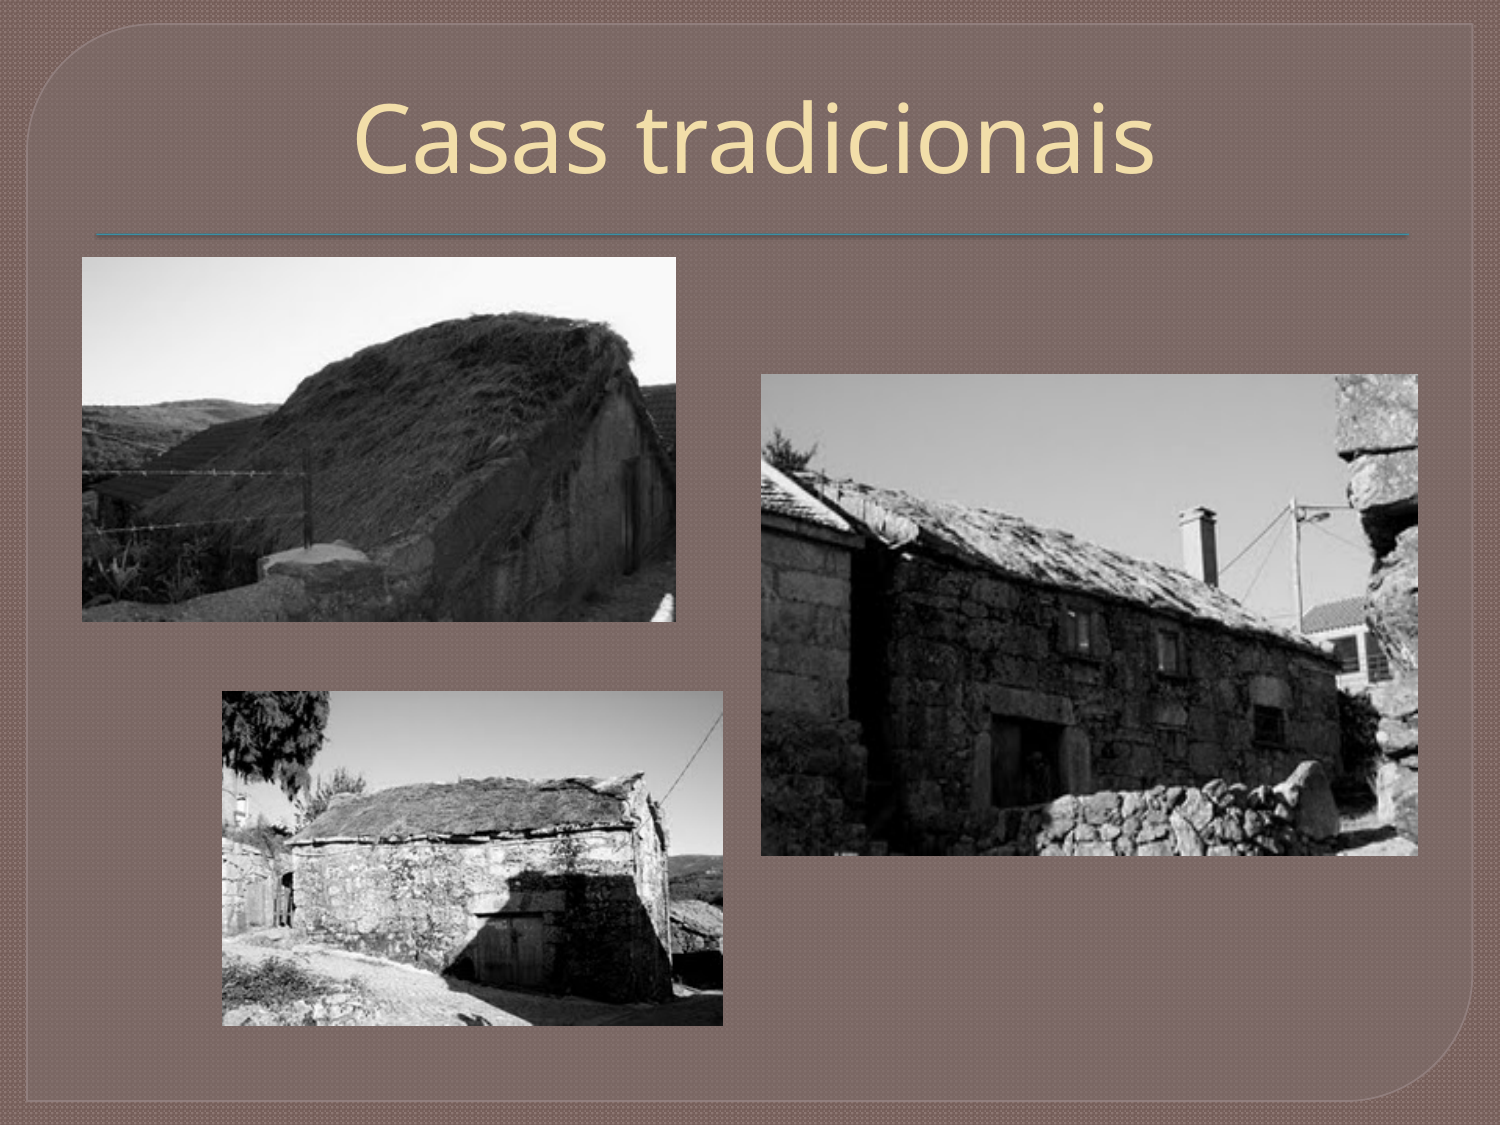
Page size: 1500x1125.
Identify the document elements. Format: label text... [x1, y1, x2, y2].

picture [761, 374, 1419, 856]
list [81, 257, 676, 622]
picture [222, 691, 723, 1026]
title Casas tradicionais [75, 41, 1425, 230]
